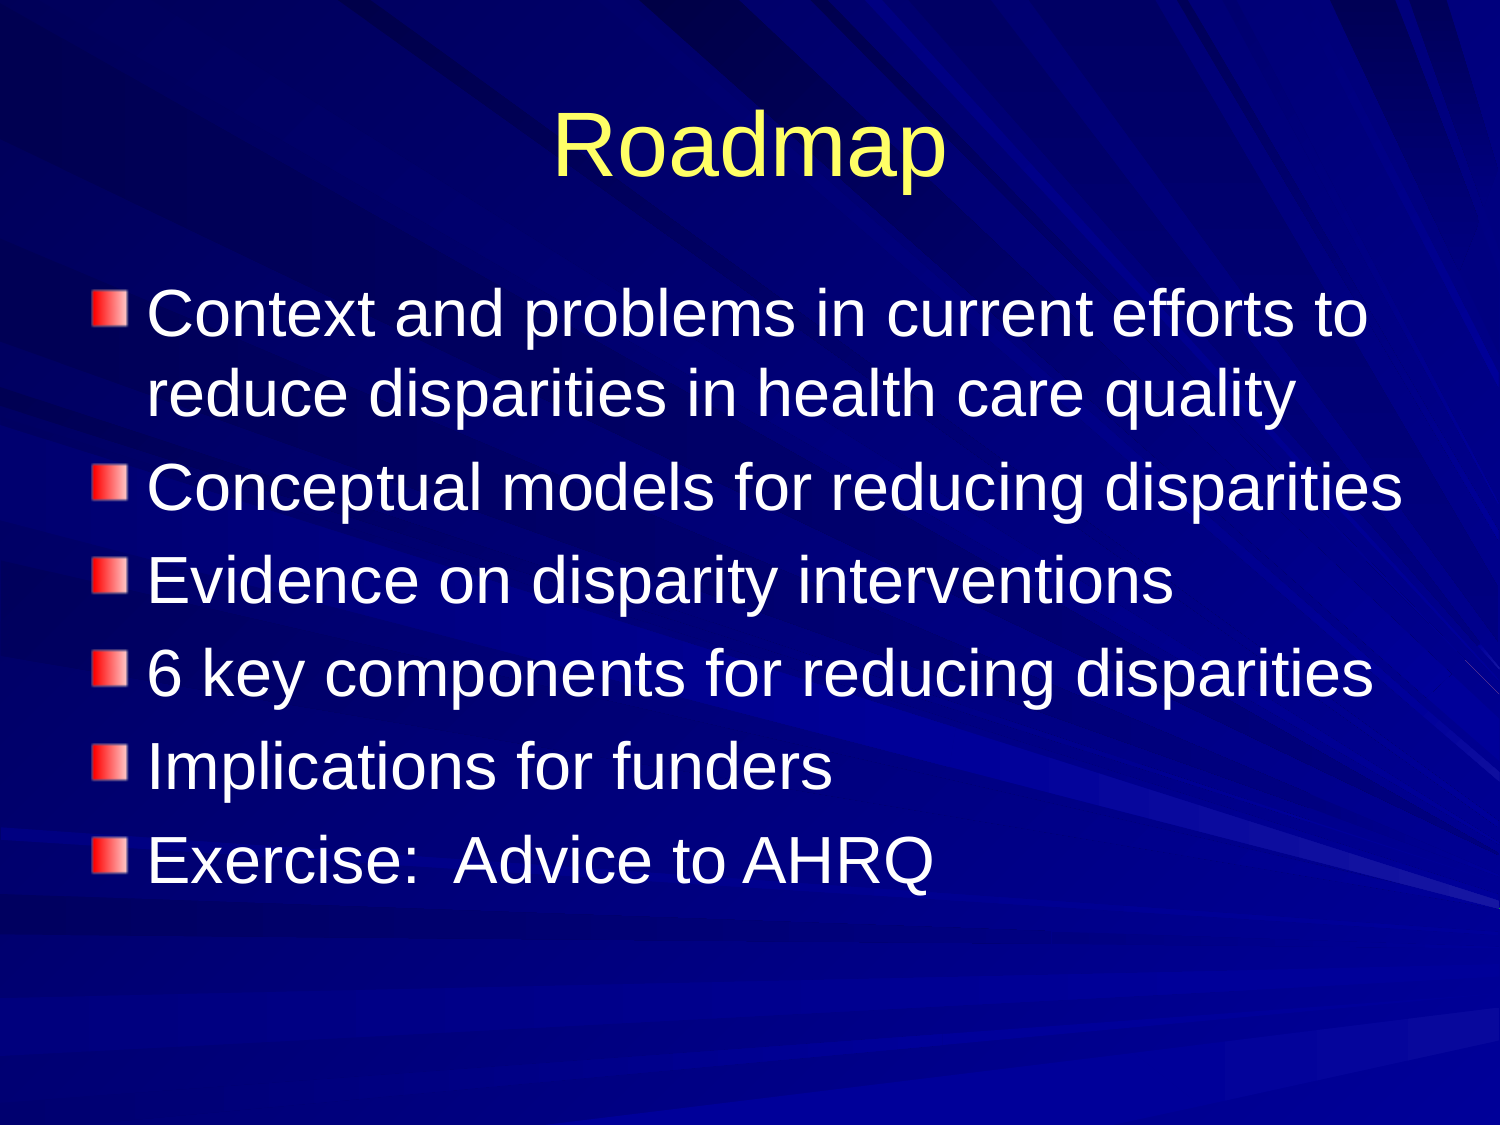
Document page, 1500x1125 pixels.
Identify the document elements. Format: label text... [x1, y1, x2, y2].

title Roadmap [74, 45, 1426, 234]
list Context and problems in current efforts to reduce disparities in health care quality Conceptual models for reducing disparities Evidence on disparity interventions 6 key components for reducing disparities Implications for funders Exercise: Advice to AHRQ [74, 262, 1426, 1006]
picture [90, 462, 132, 505]
picture [90, 742, 132, 785]
picture [90, 555, 132, 598]
picture [90, 648, 132, 691]
picture [90, 288, 132, 331]
picture [90, 835, 132, 878]
